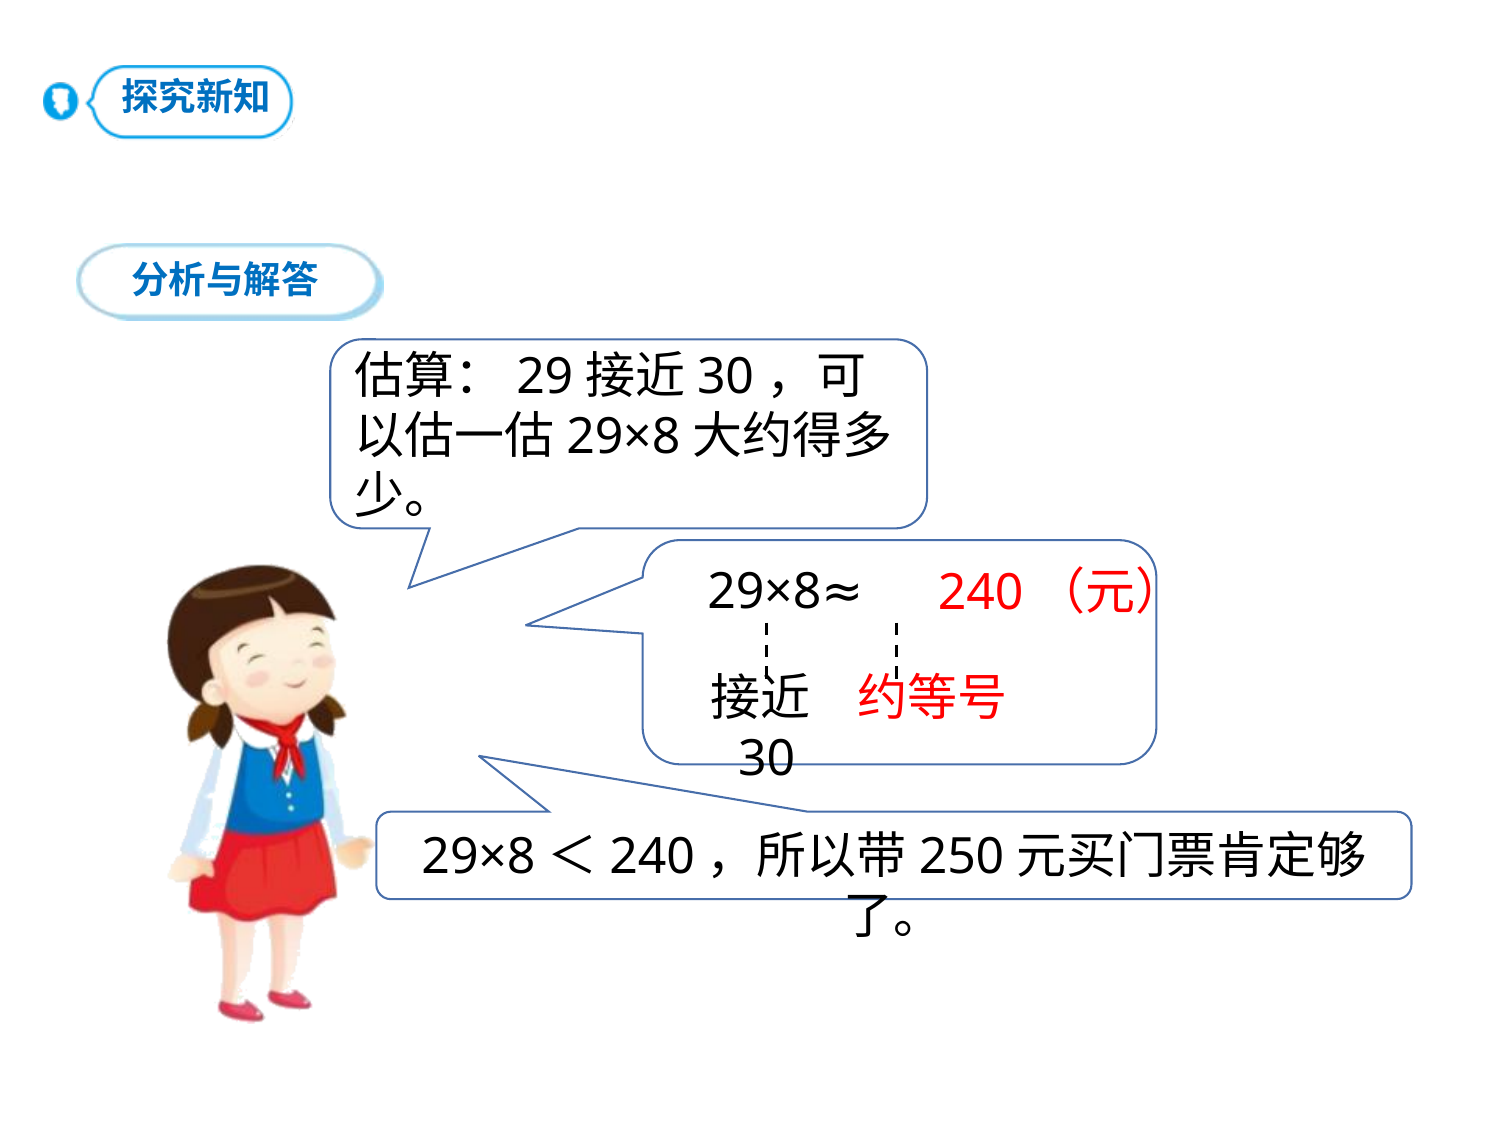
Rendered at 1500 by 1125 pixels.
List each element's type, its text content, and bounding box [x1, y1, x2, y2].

text_box 估算：29接近30，可以估一估29×8大约得多少。 [329, 338, 929, 590]
text_box 29×8＜240，所以带250元买门票肯定够了。 [377, 754, 1413, 901]
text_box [43, 65, 296, 142]
text_box 240（元） [923, 551, 1201, 627]
text_box 29×8≈ [525, 539, 1158, 766]
picture [163, 563, 377, 1024]
text_box 接近30 [672, 658, 862, 794]
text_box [76, 243, 384, 321]
text_box 约等号 [837, 658, 1027, 734]
